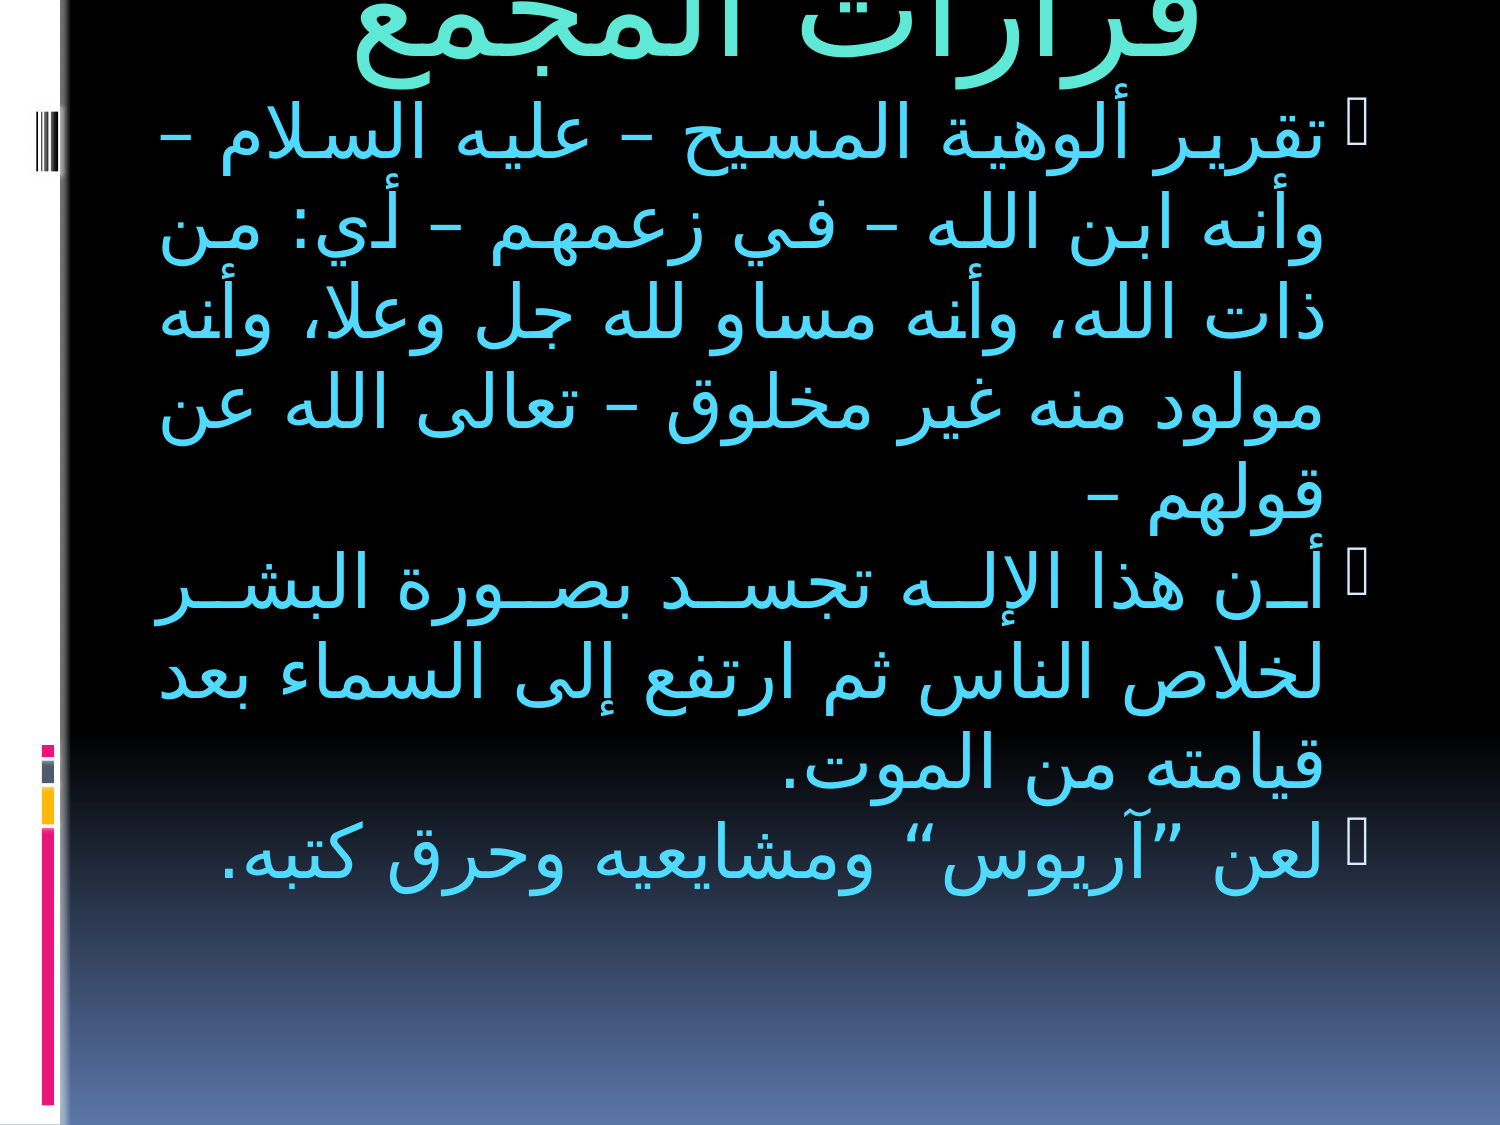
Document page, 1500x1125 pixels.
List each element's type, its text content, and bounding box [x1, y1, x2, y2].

subtitle قرارات المجمع تقرير ألوهية المسيح – عليه السلام – وأنه ابن الله – في زعمهم – أي: من ذات الله، وأنه مساو لله جل وعلا، وأنه مولود منه غير مخلوق – تعالى الله عن قولهم – أن هذا الإله تجسد بصورة البشر لخلاص الناس ثم ارتفع إلى السماء بعد قيامته من الموت. لعن ”آريوس“ ومشايعيه وحرق كتبه. [140, 128, 1416, 961]
